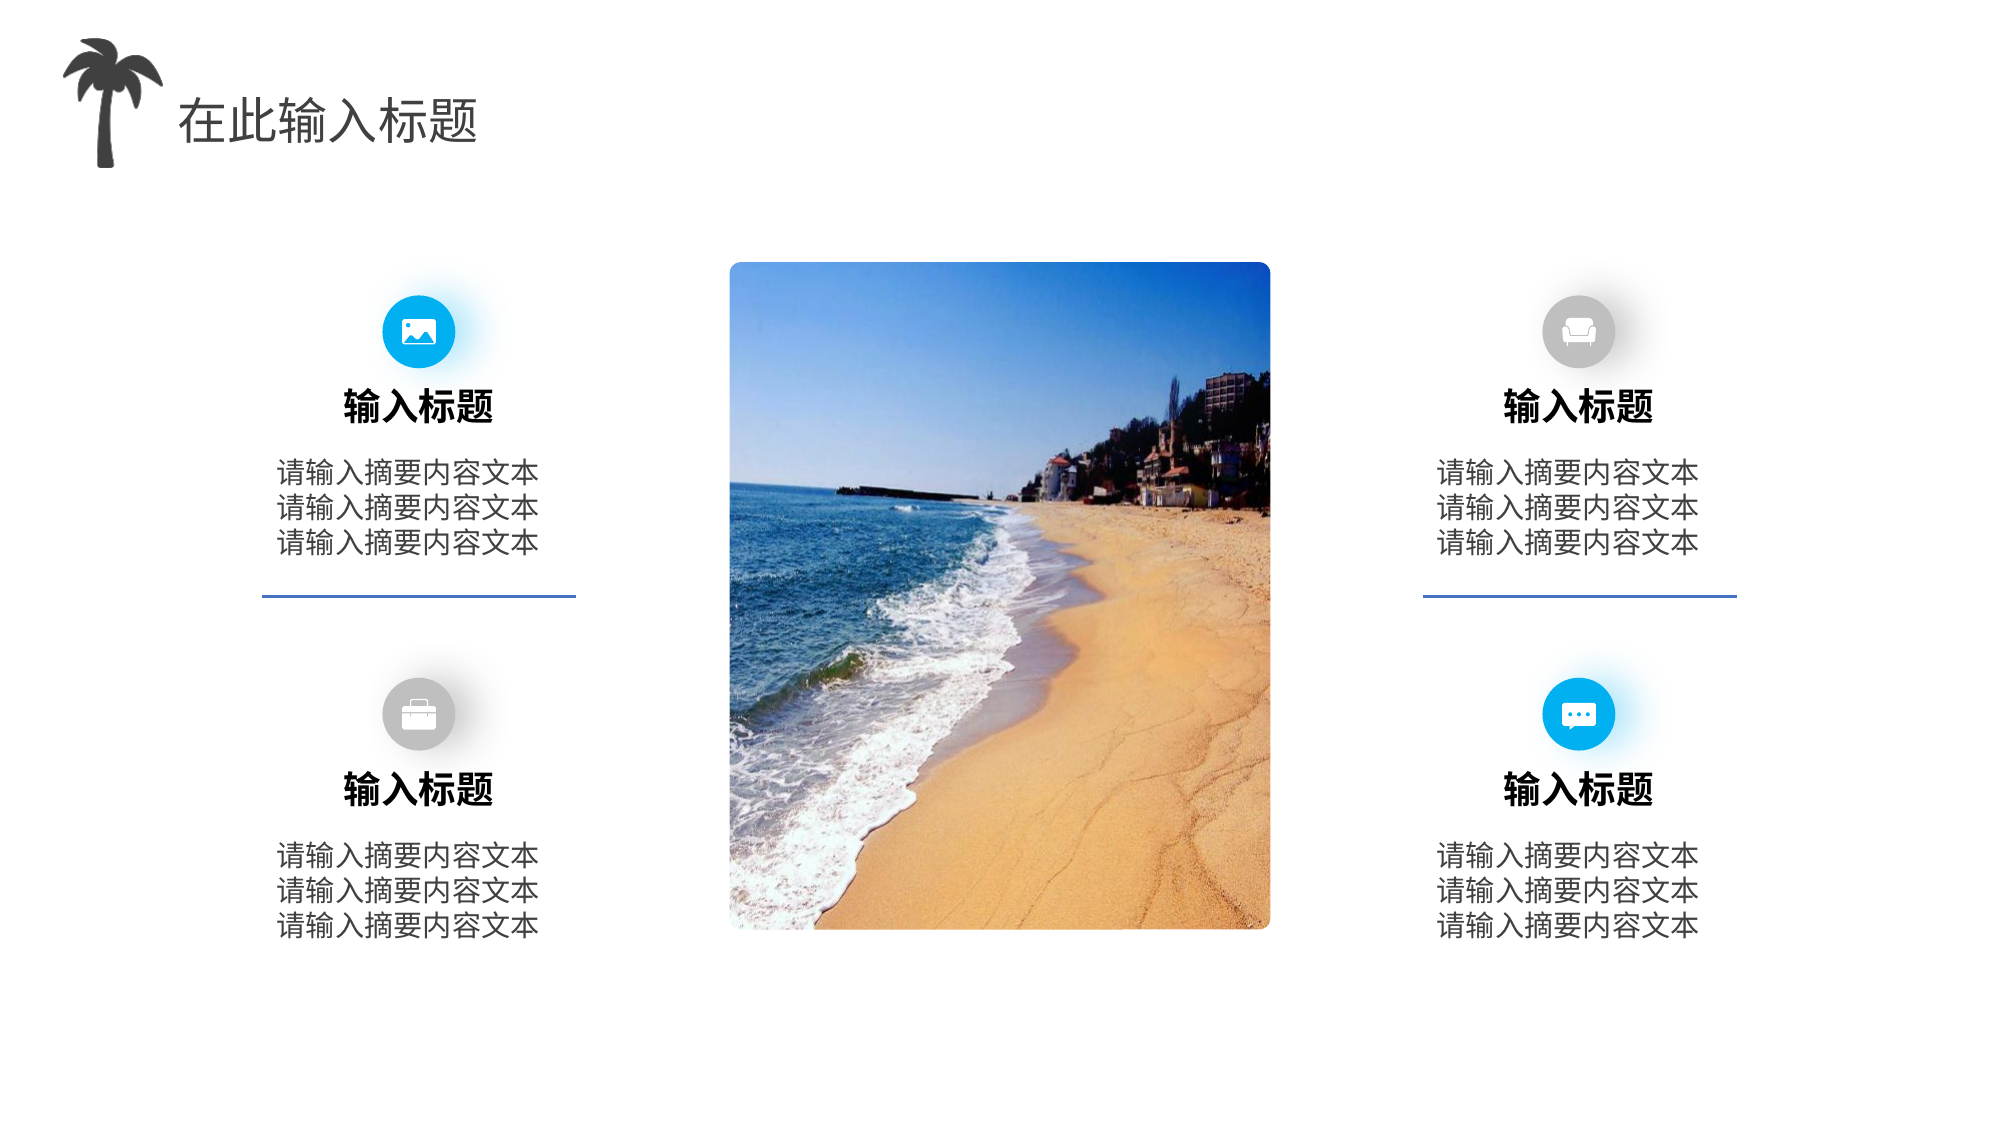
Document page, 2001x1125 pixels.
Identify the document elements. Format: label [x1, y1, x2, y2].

text_box [261, 262, 1738, 951]
text_box [37, 26, 495, 177]
